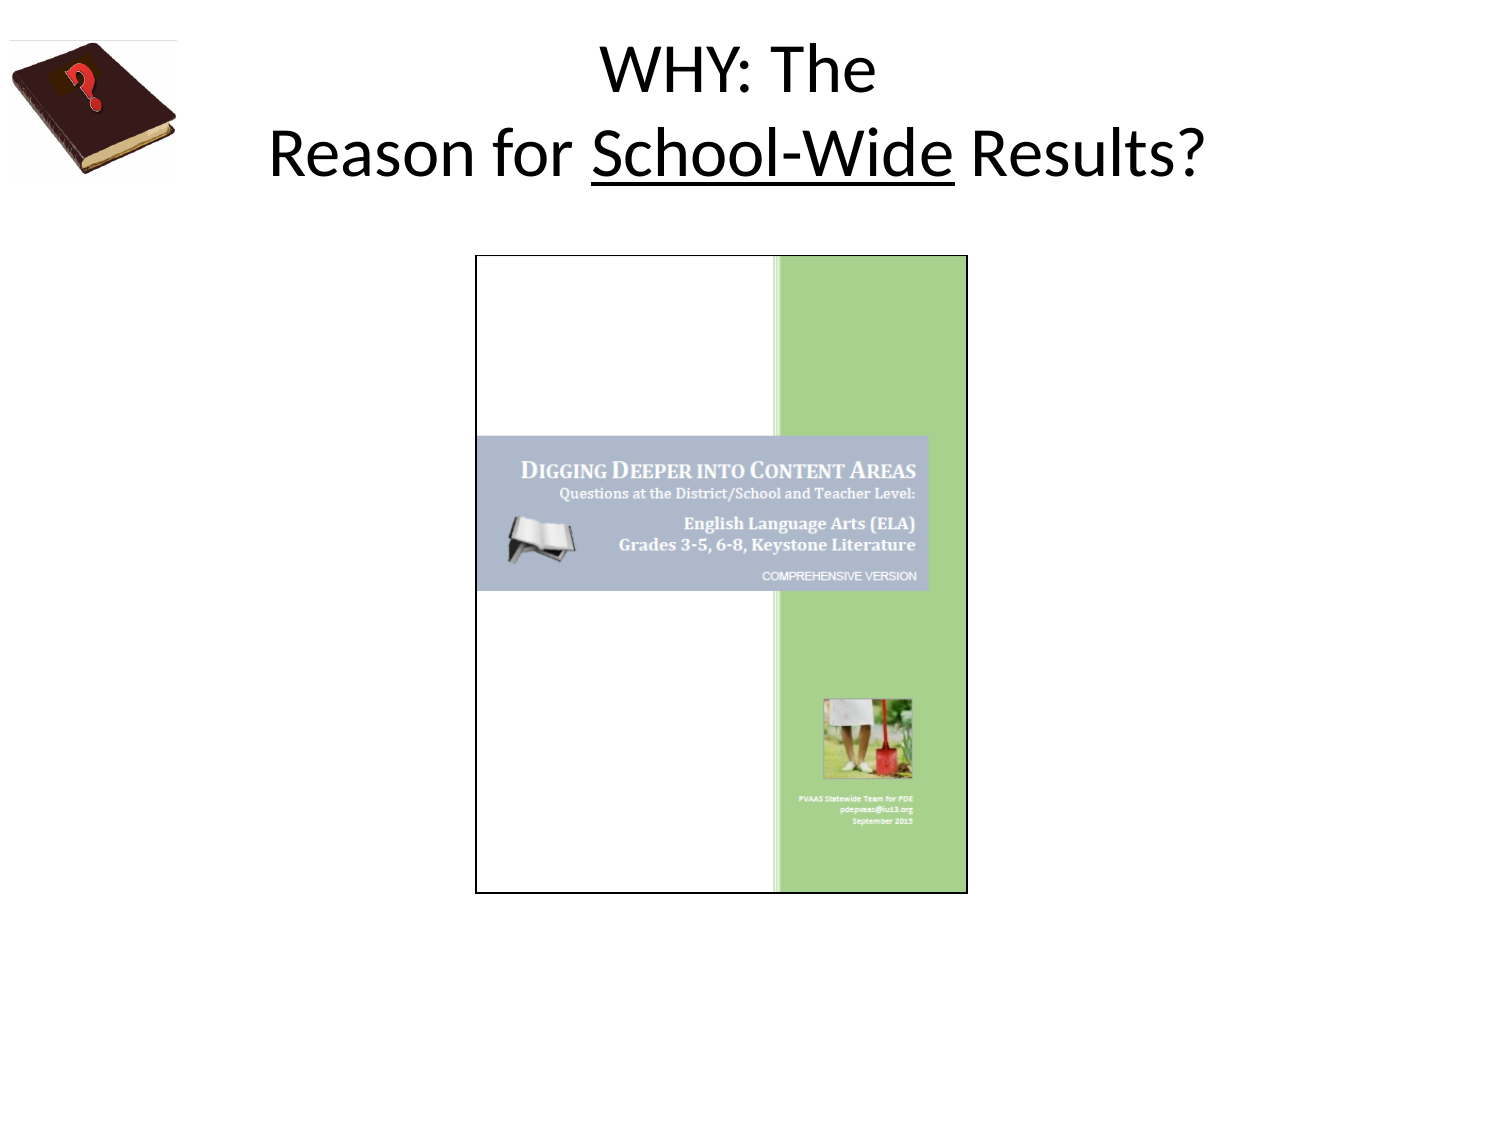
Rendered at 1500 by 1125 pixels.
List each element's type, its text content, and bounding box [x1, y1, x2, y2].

picture [476, 255, 967, 893]
picture [0, 0, 178, 213]
title WHY: The Reason for School-Wide Results? [181, 12, 1353, 200]
